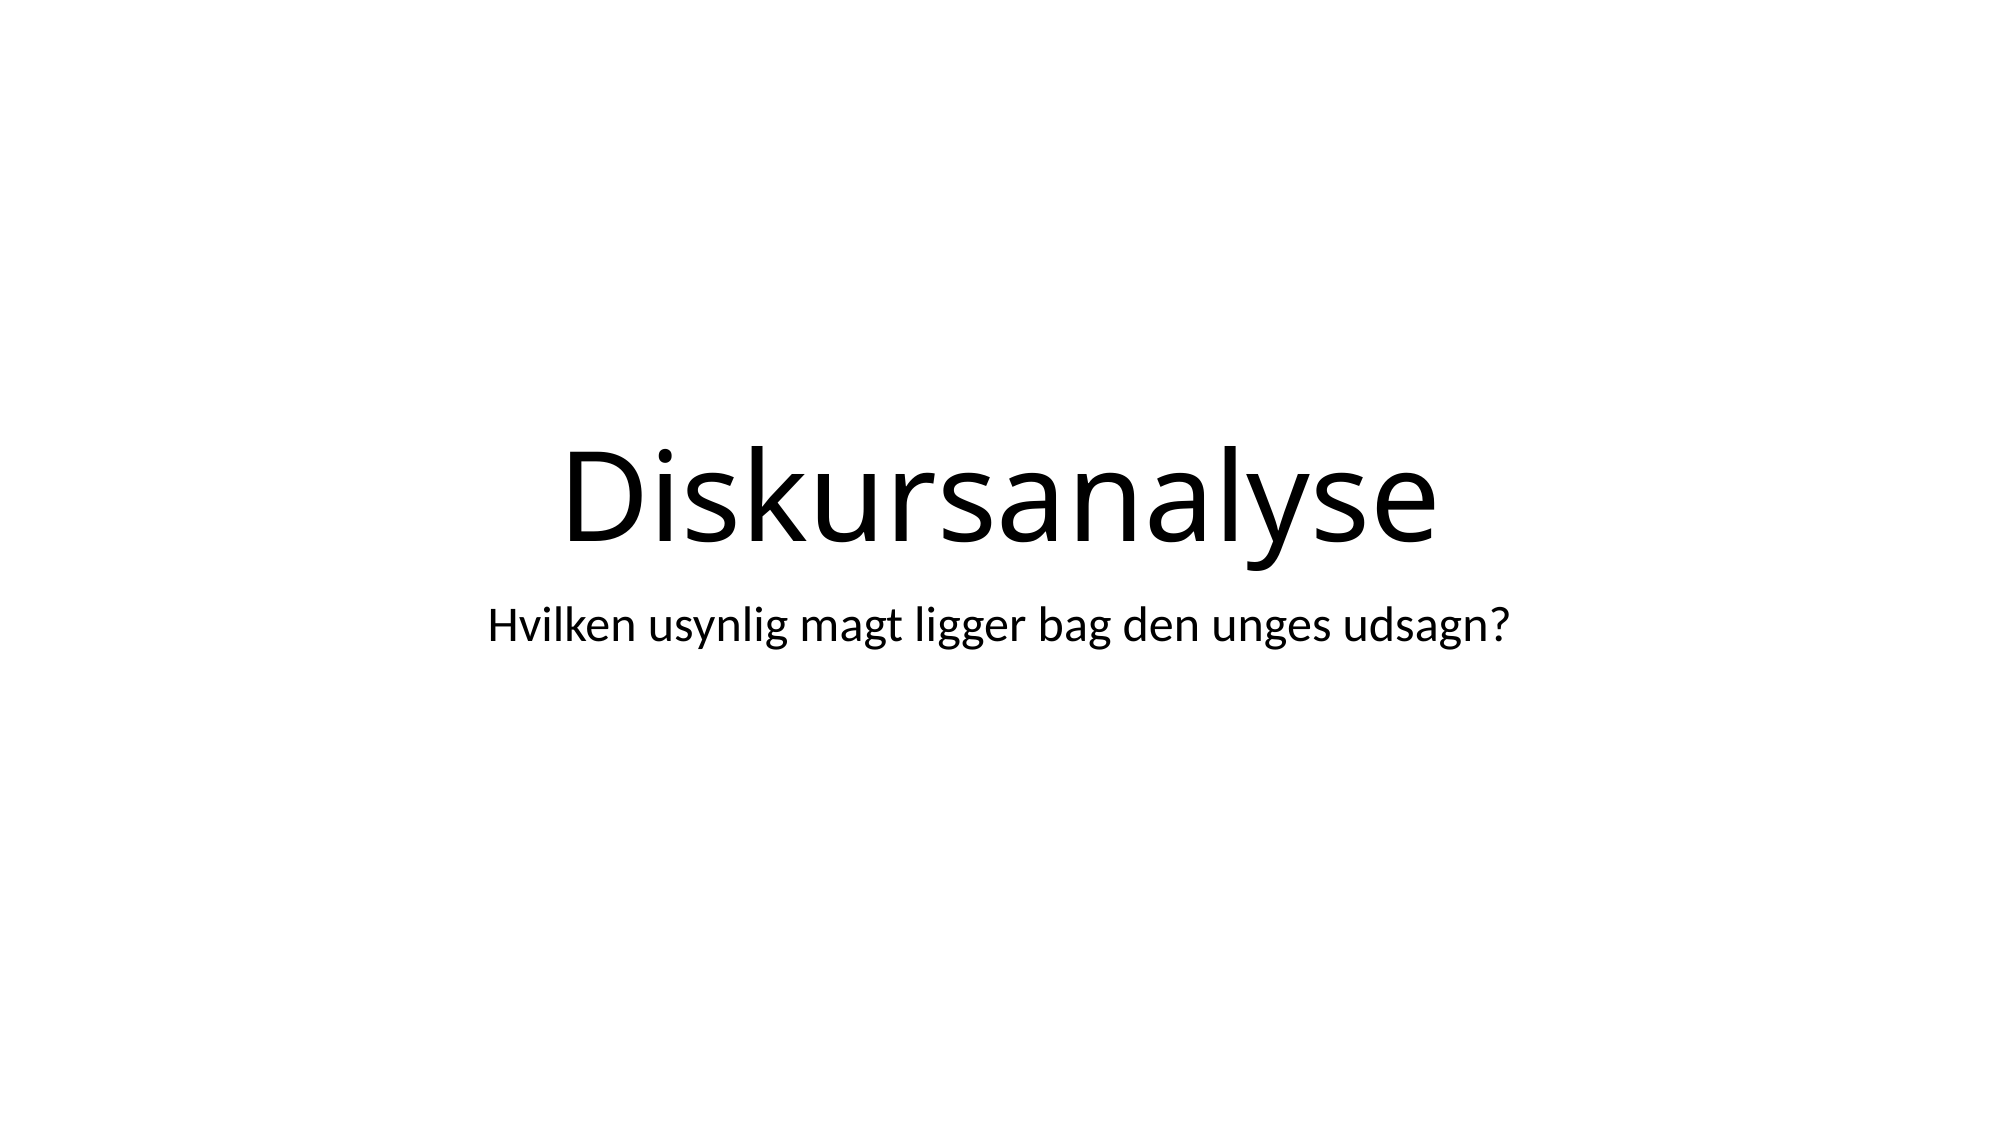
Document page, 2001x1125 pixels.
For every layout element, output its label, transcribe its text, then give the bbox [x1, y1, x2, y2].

title Diskursanalyse [249, 184, 1750, 576]
subtitle Hvilken usynlig magt ligger bag den unges udsagn? [249, 590, 1750, 863]
